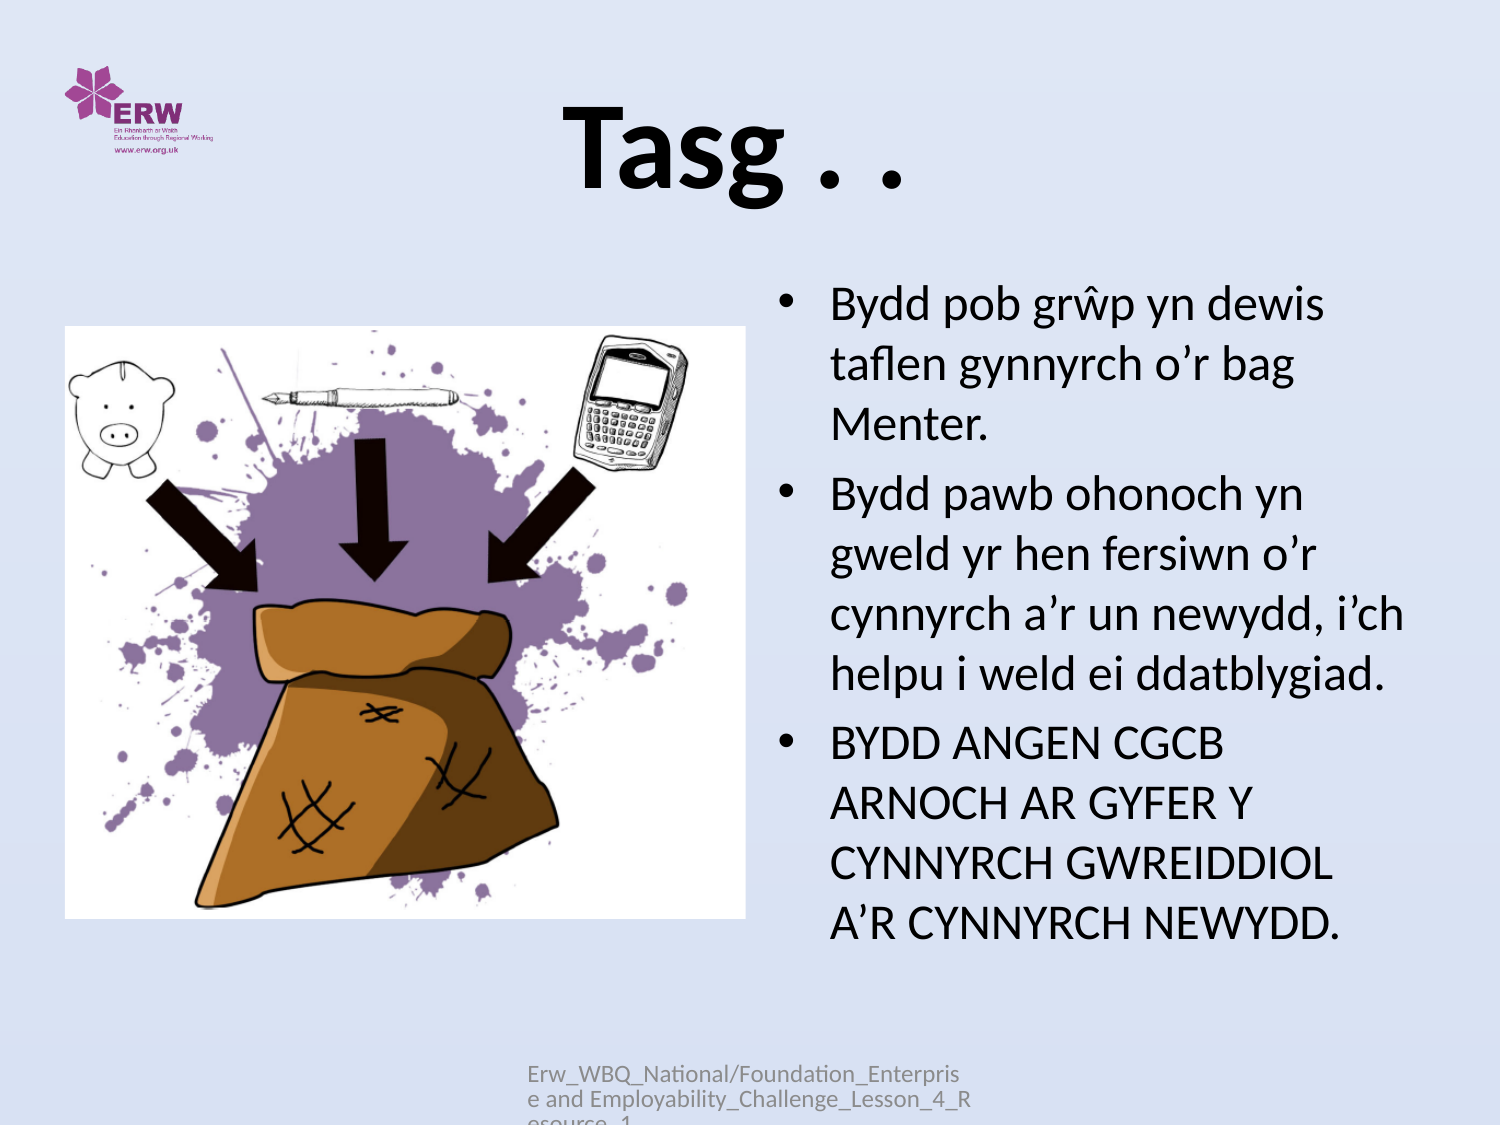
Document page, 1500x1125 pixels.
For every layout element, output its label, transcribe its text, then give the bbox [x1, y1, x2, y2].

footer Erw_WBQ_National/Foundation_Enterprise and Employability_Challenge_Lesson_4_Resource_1 [512, 1042, 988, 1103]
title Tasg . . [75, 45, 1425, 233]
list Bydd pob grŵp yn dewis taflen gynnyrch o’r bag Menter. Bydd pawb ohonoch yn gweld yr hen fersiwn o’r cynnyrch a’r un newydd, i’ch helpu i weld ei ddatblygiad. BYDD ANGEN CGCB ARNOCH AR GYFER Y CYNNYRCH GWREIDDIOL A’R CYNNYRCH NEWYDD. [762, 262, 1425, 1005]
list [64, 326, 747, 920]
picture [64, 66, 75, 155]
